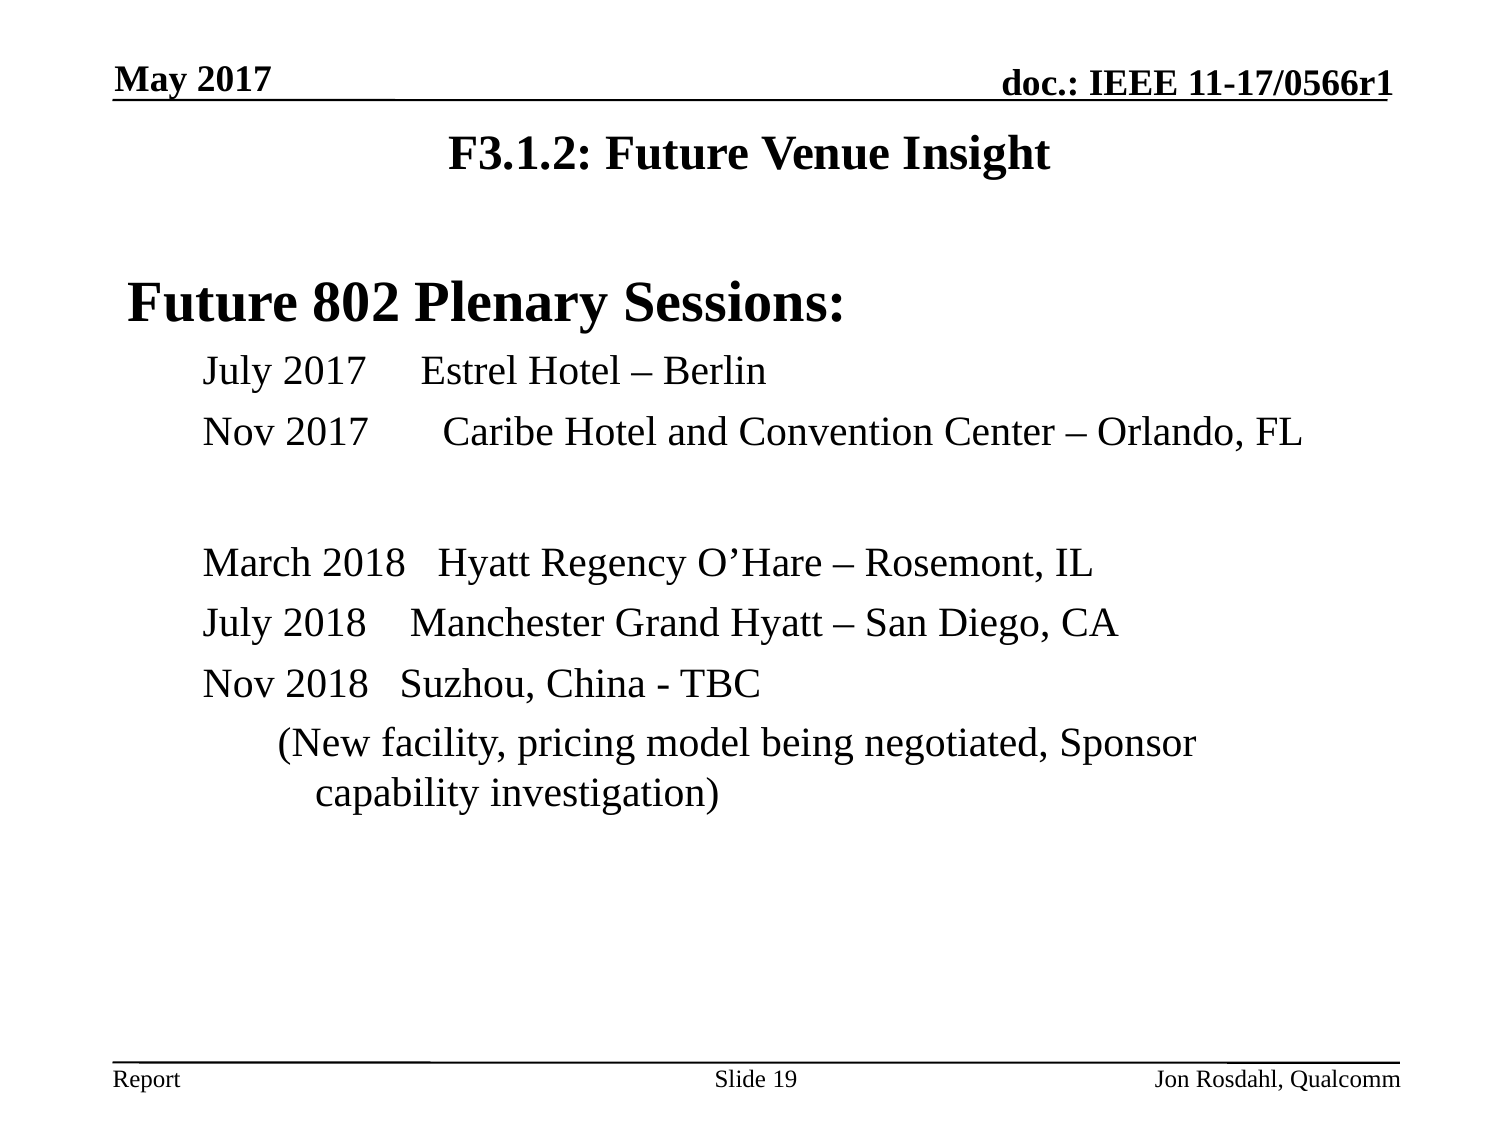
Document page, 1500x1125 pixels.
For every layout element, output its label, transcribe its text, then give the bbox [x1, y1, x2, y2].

slide_number Slide 19 [712, 1061, 800, 1123]
title F3.1.2: Future Venue Insight [112, 112, 1388, 188]
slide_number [114, 54, 423, 100]
footer Jon Rosdahl, Qualcomm [878, 1061, 1402, 1093]
list Future 802 Plenary Sessions: July 2017 Estrel Hotel – Berlin Nov 2017 Caribe Hotel and Convention Center – Orlando, FL March 2018 Hyatt Regency O’Hare – Rosemont, IL July 2018 Manchester Grand Hyatt – San Diego, CA Nov 2018 Suzhou, China - TBC (New facility, pricing model being negotiated, Sponsor capability investigation) [112, 255, 1388, 1051]
